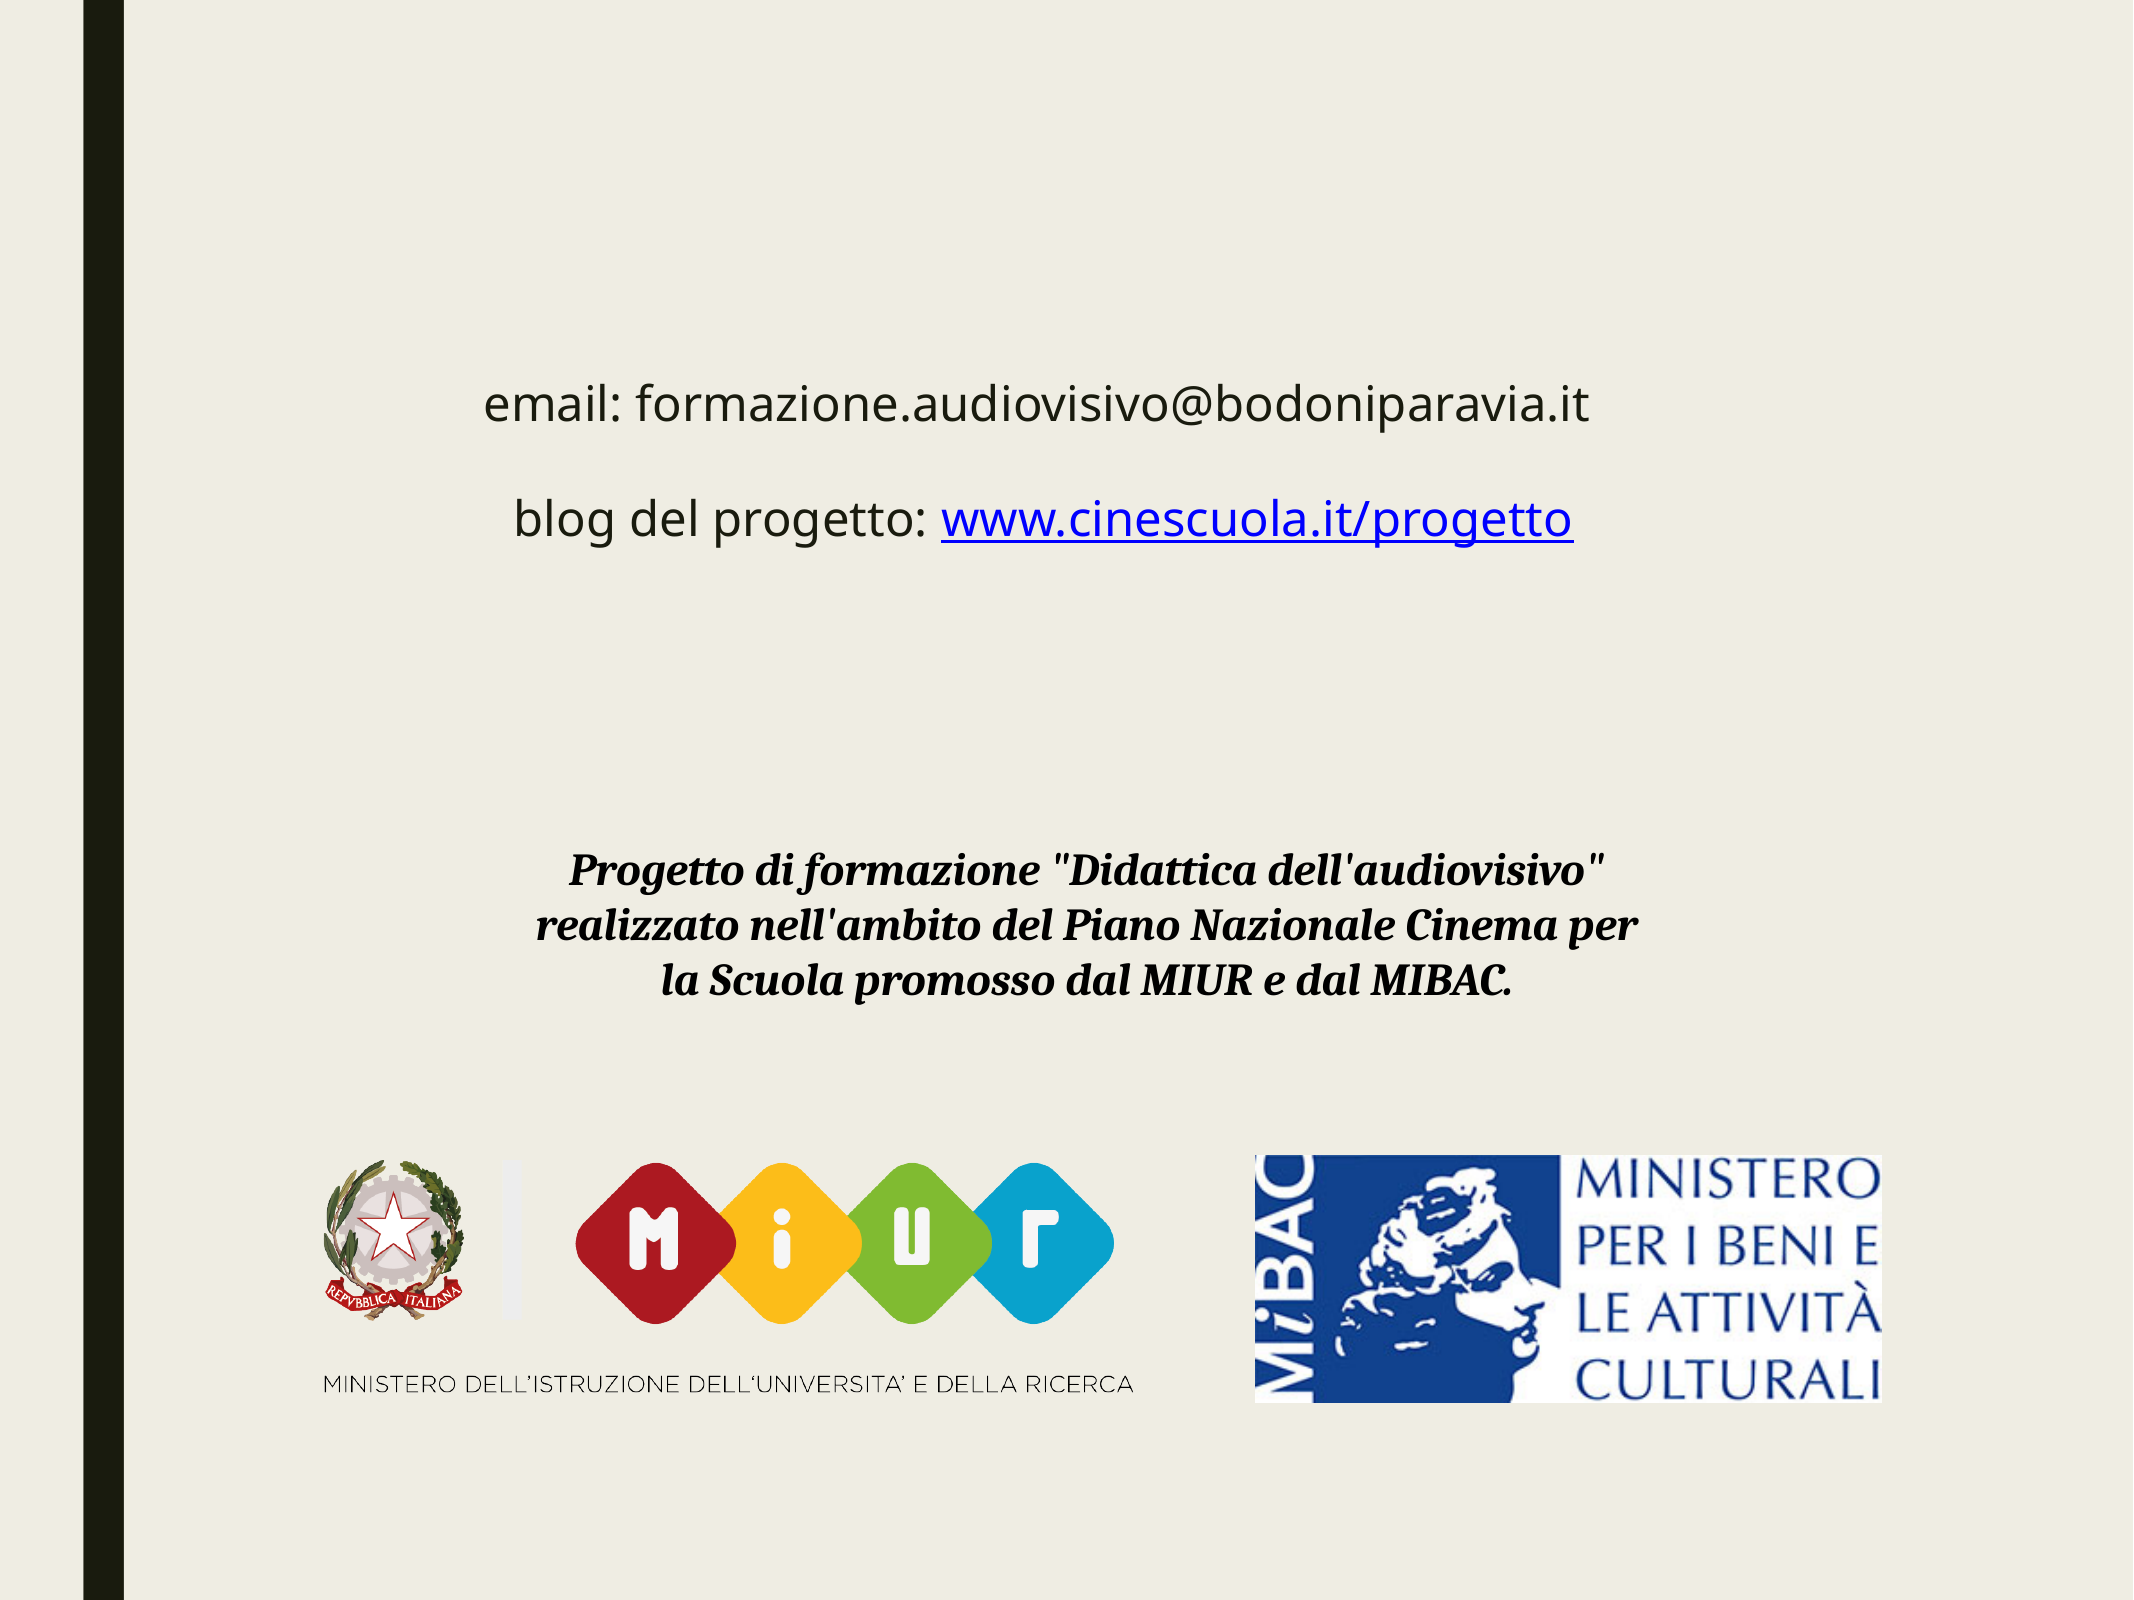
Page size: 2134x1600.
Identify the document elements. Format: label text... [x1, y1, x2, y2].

picture [1255, 1155, 1882, 1403]
text_box Progetto di formazione "Didattica dell'audiovisivo" realizzato nell'ambito del Piano Nazionale Cinema per la Scuola promosso dal MIUR e dal MIBAC. [516, 839, 1658, 1005]
picture [322, 1160, 1135, 1398]
list email: formazione.audiovisivo@bodoniparavia.it blog del progetto: www.cinescuola.it/progetto [424, 147, 1664, 801]
